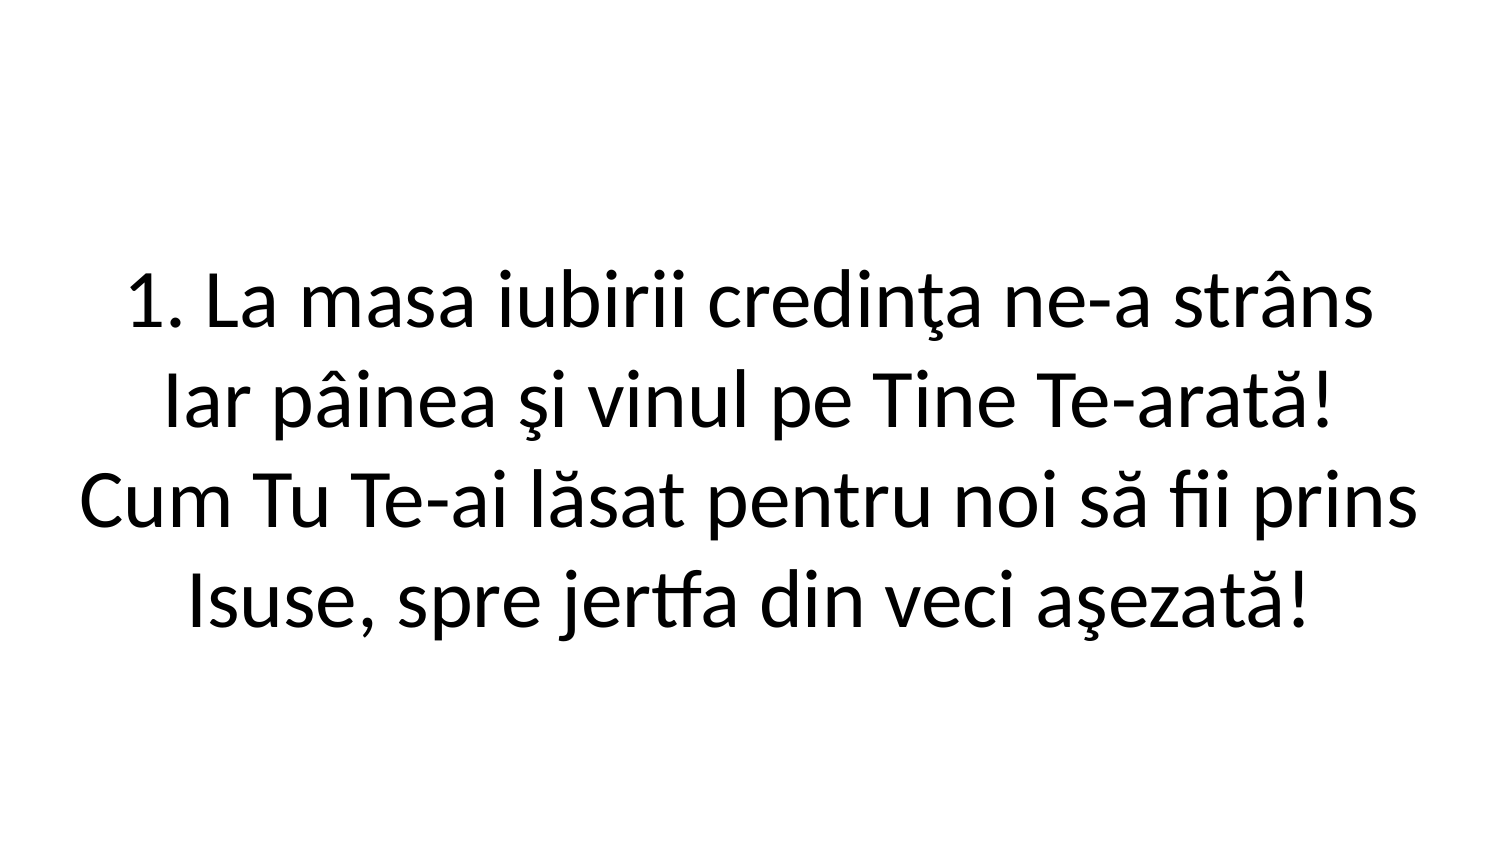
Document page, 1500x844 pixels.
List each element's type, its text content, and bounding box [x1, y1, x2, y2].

text_box 1. La masa iubirii credinţa ne-a strâns Iar pâinea şi vinul pe Tine Te-arată! Cum Tu Te-ai lăsat pentru noi să fii prins Isuse, spre jertfa din veci aşezată! [64, 192, 1436, 652]
